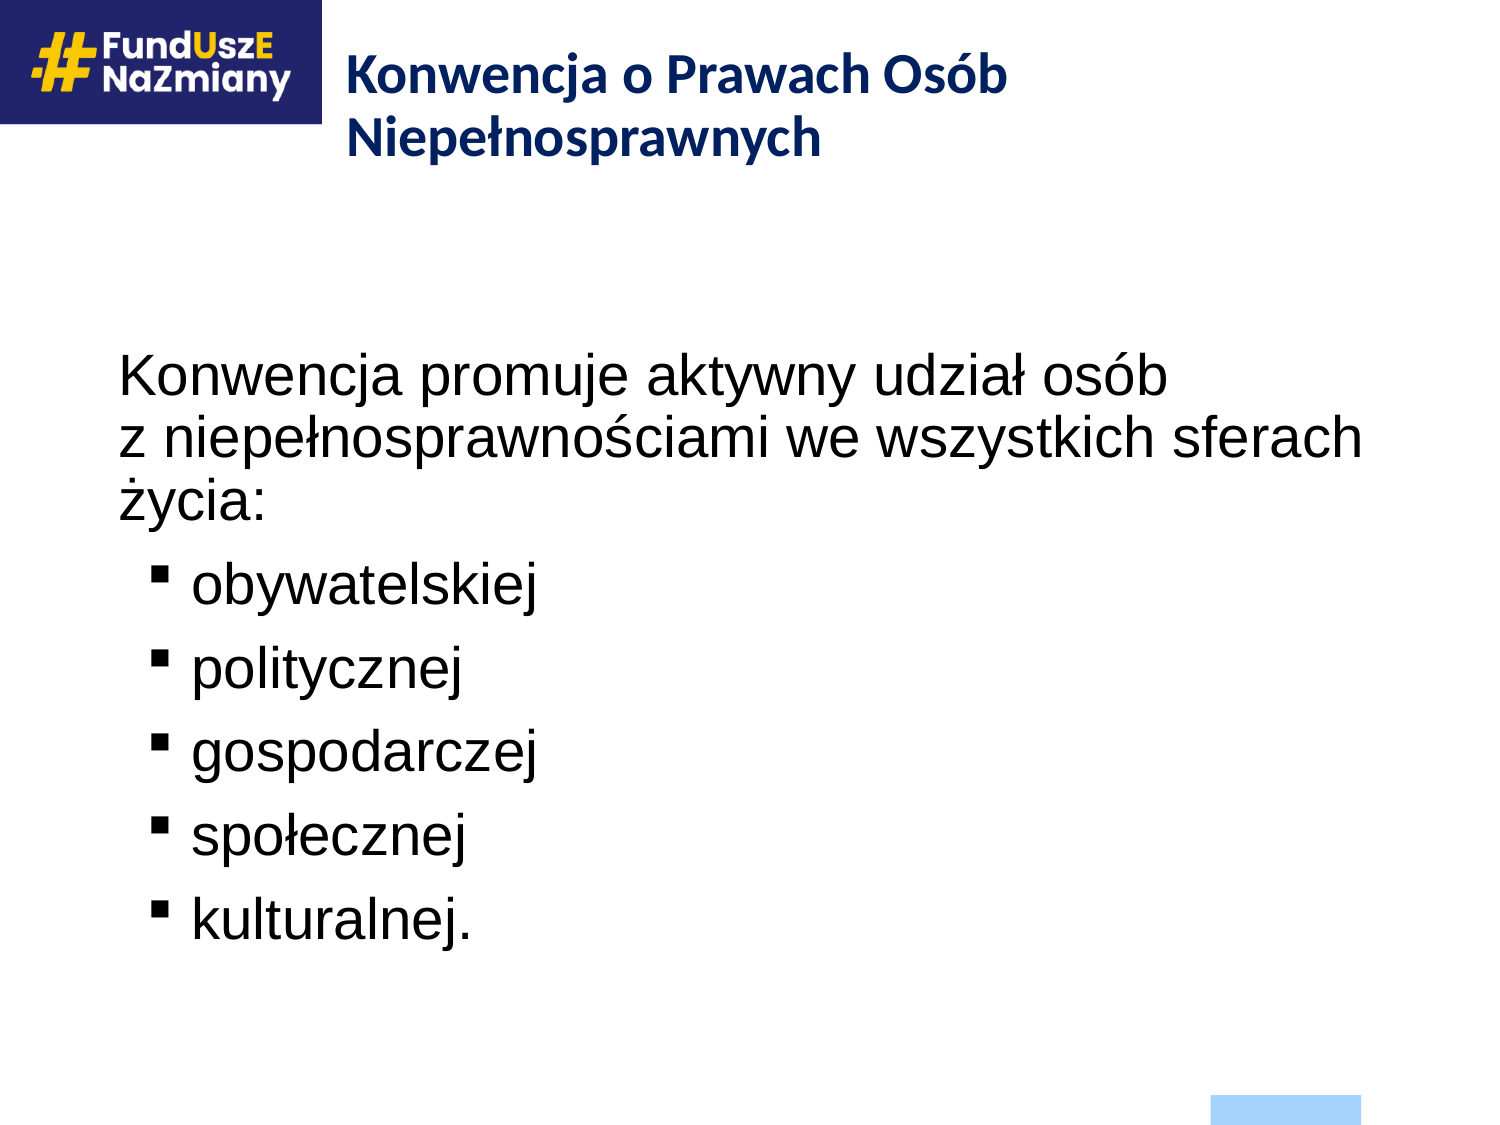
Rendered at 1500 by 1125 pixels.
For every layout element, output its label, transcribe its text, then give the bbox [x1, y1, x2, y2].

title Konwencja o Prawach Osób Niepełnosprawnych [330, 35, 1301, 276]
picture [0, 0, 1500, 1125]
list Konwencja promuje aktywny udział osób z niepełnosprawnościami we wszystkich sferach życia: obywatelskiej politycznej gospodarczej społecznej kulturalnej. [103, 337, 1397, 1048]
